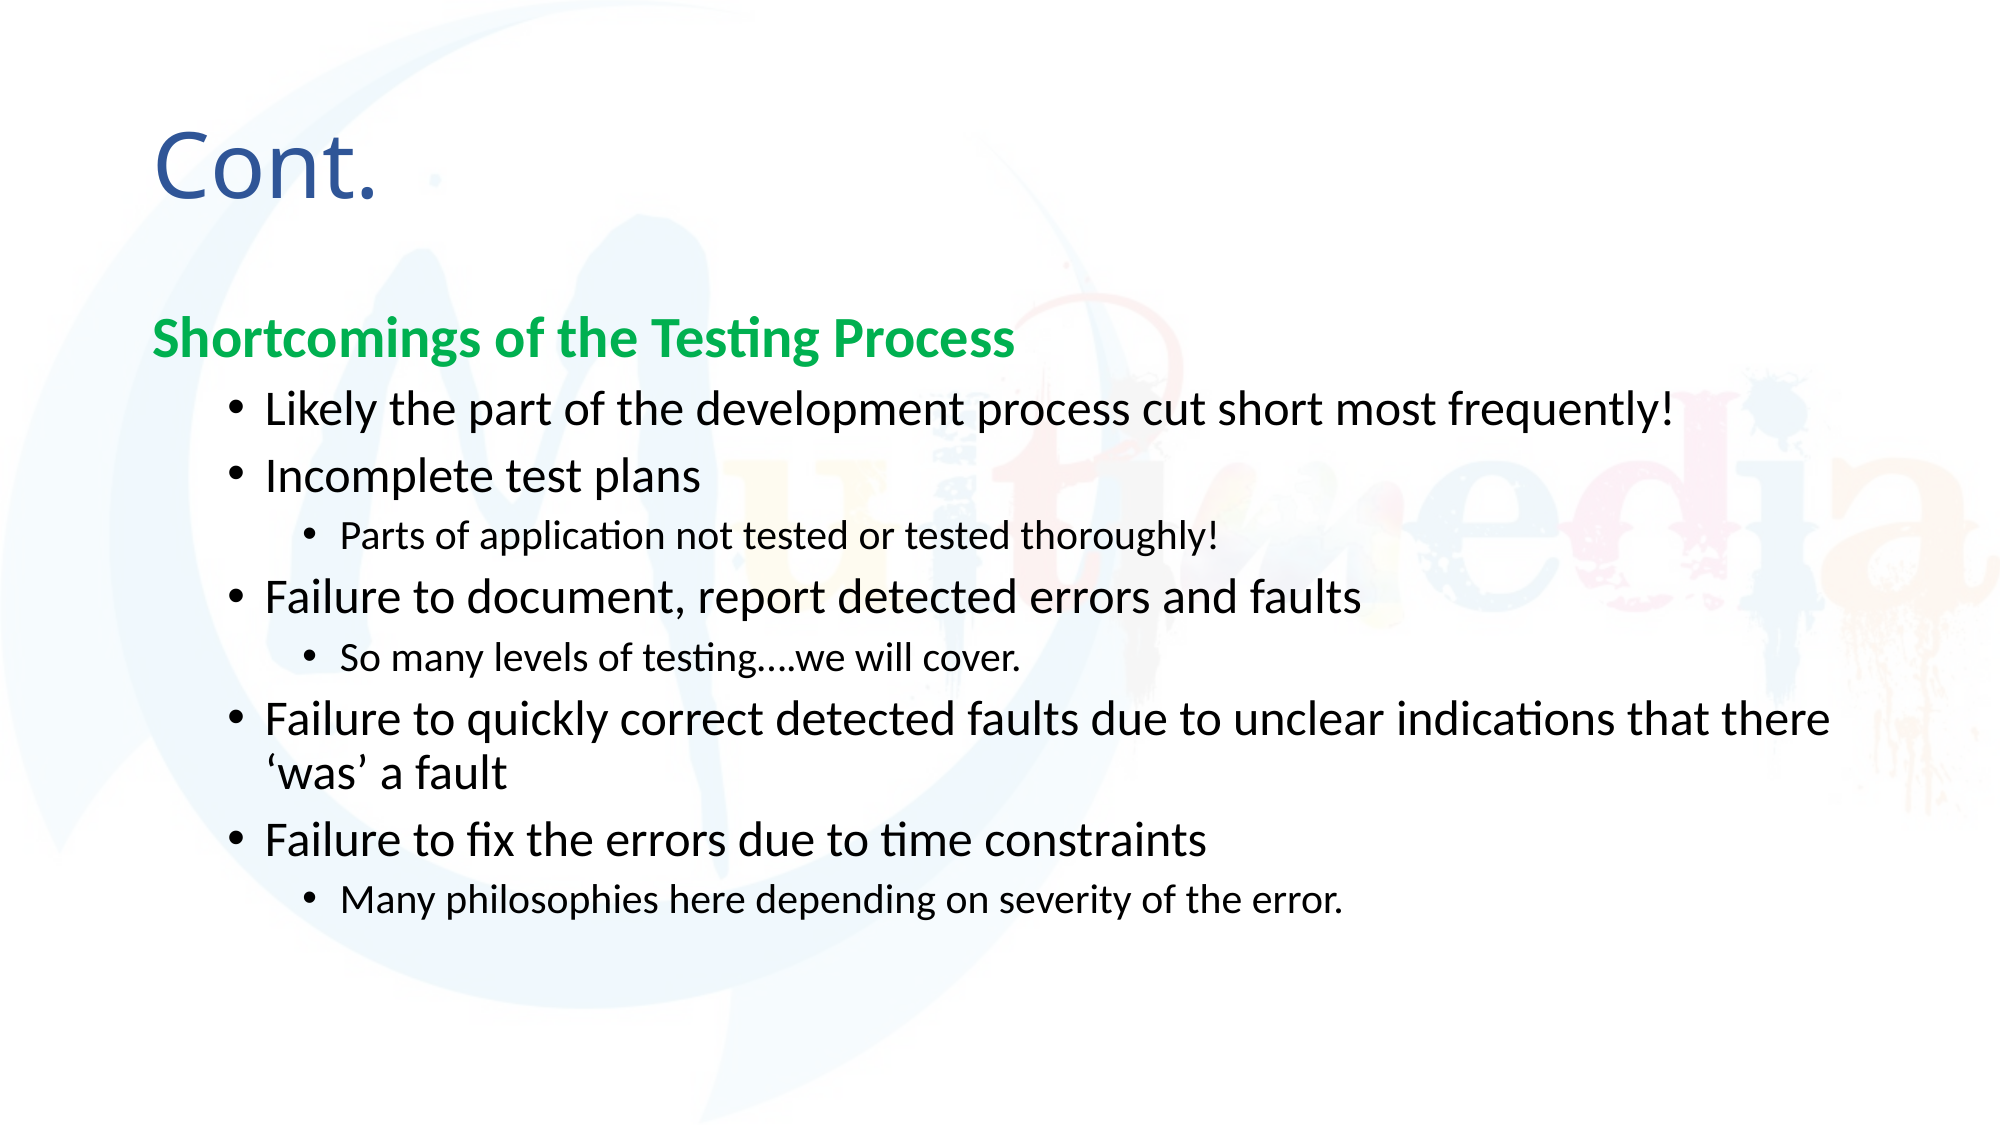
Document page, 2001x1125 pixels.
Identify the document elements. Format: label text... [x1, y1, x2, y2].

list Shortcomings of the Testing Process Likely the part of the development process cut short most frequently! Incomplete test plans Parts of application not tested or tested thoroughly! Failure to document, report detected errors and faults So many levels of testing….we will cover. Failure to quickly correct detected faults due to unclear indications that there ‘was’ a fault Failure to fix the errors due to time constraints Many philosophies here depending on severity of the error. [137, 299, 1863, 1014]
title Cont. [137, 59, 1863, 278]
